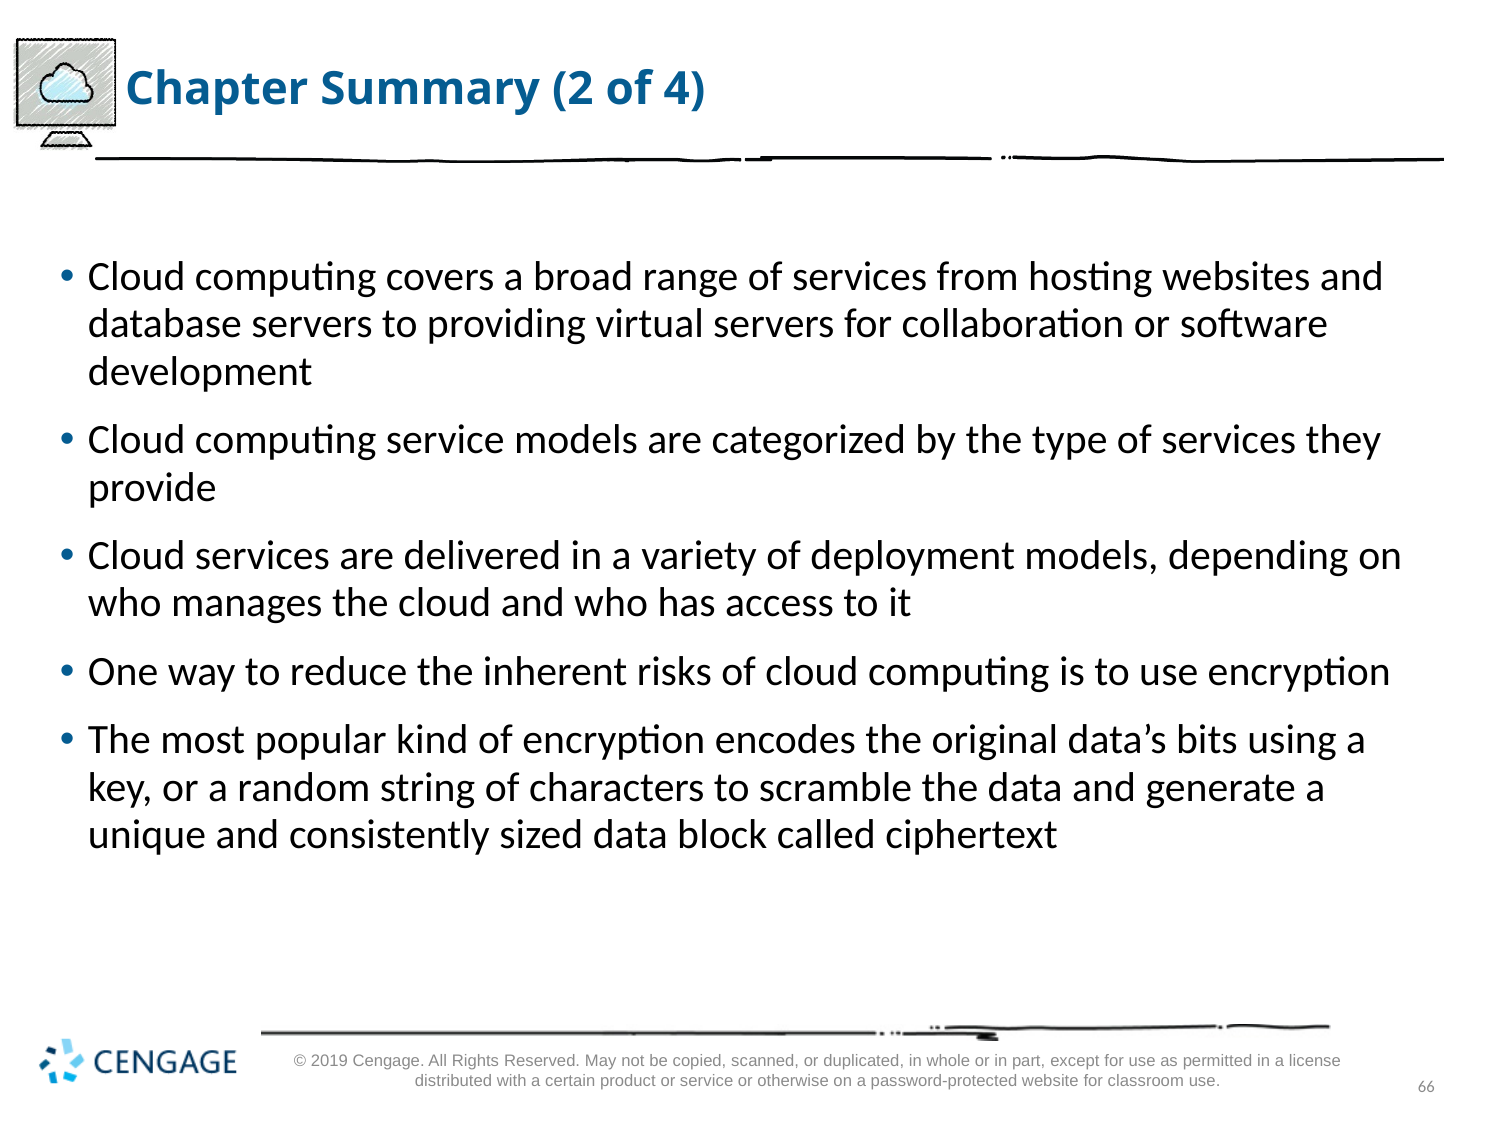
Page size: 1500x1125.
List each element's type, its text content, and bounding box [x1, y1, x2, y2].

title Chapter Summary (2 of 4) [125, 66, 1442, 116]
picture [19, 1025, 249, 1096]
footer © 2019 Cengage. All Rights Reserved. May not be copied, scanned, or duplicated, in whole or in part, except for use as permitted in a license distributed with a certain product or service or otherwise on a password-protected website for classroom use. [262, 1050, 1375, 1091]
picture [13, 36, 117, 151]
list Cloud computing covers a broad range of services from hosting websites and database servers to providing virtual servers for collaboration or software development Cloud computing service models are categorized by the type of services they provide Cloud services are delivered in a variety of deployment models, depending on who manages the cloud and who has access to it One way to reduce the inherent risks of cloud computing is to use encryption The most popular kind of encryption encodes the original data’s bits using a key, or a random string of characters to scramble the data and generate a unique and consistently sized data block called ciphertext [59, 252, 1441, 881]
picture [261, 1024, 1331, 1041]
picture [95, 155, 1444, 163]
